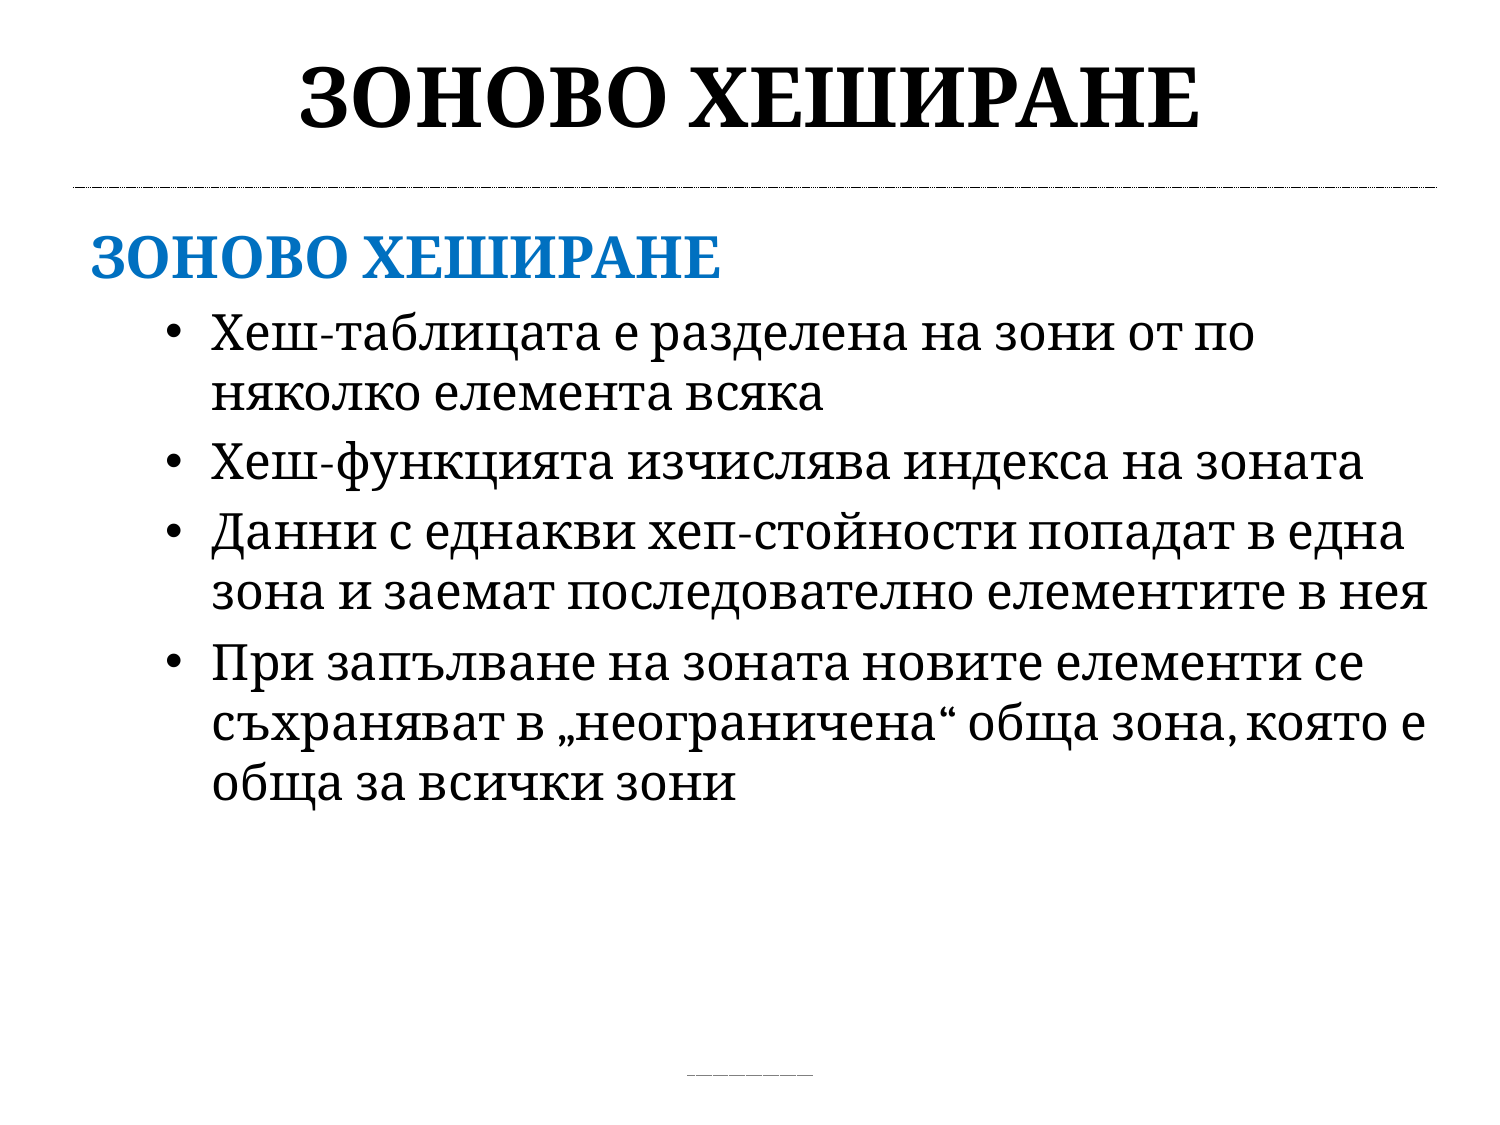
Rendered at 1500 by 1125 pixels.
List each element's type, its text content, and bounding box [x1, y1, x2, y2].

list Зоново хеширане Хеш-таблицата е разделена на зони от по няколко елемента всяка Хеш-функцията изчислява индекса на зоната Данни с еднакви хеп-стойности попадат в една зона и заемат последователно елементите в нея При запълване на зоната новите елементи се съхраняват в „неограничена“ обща зона, която е обща за всички зони [75, 212, 1450, 1063]
title Зоново хеширане [0, 0, 1500, 188]
